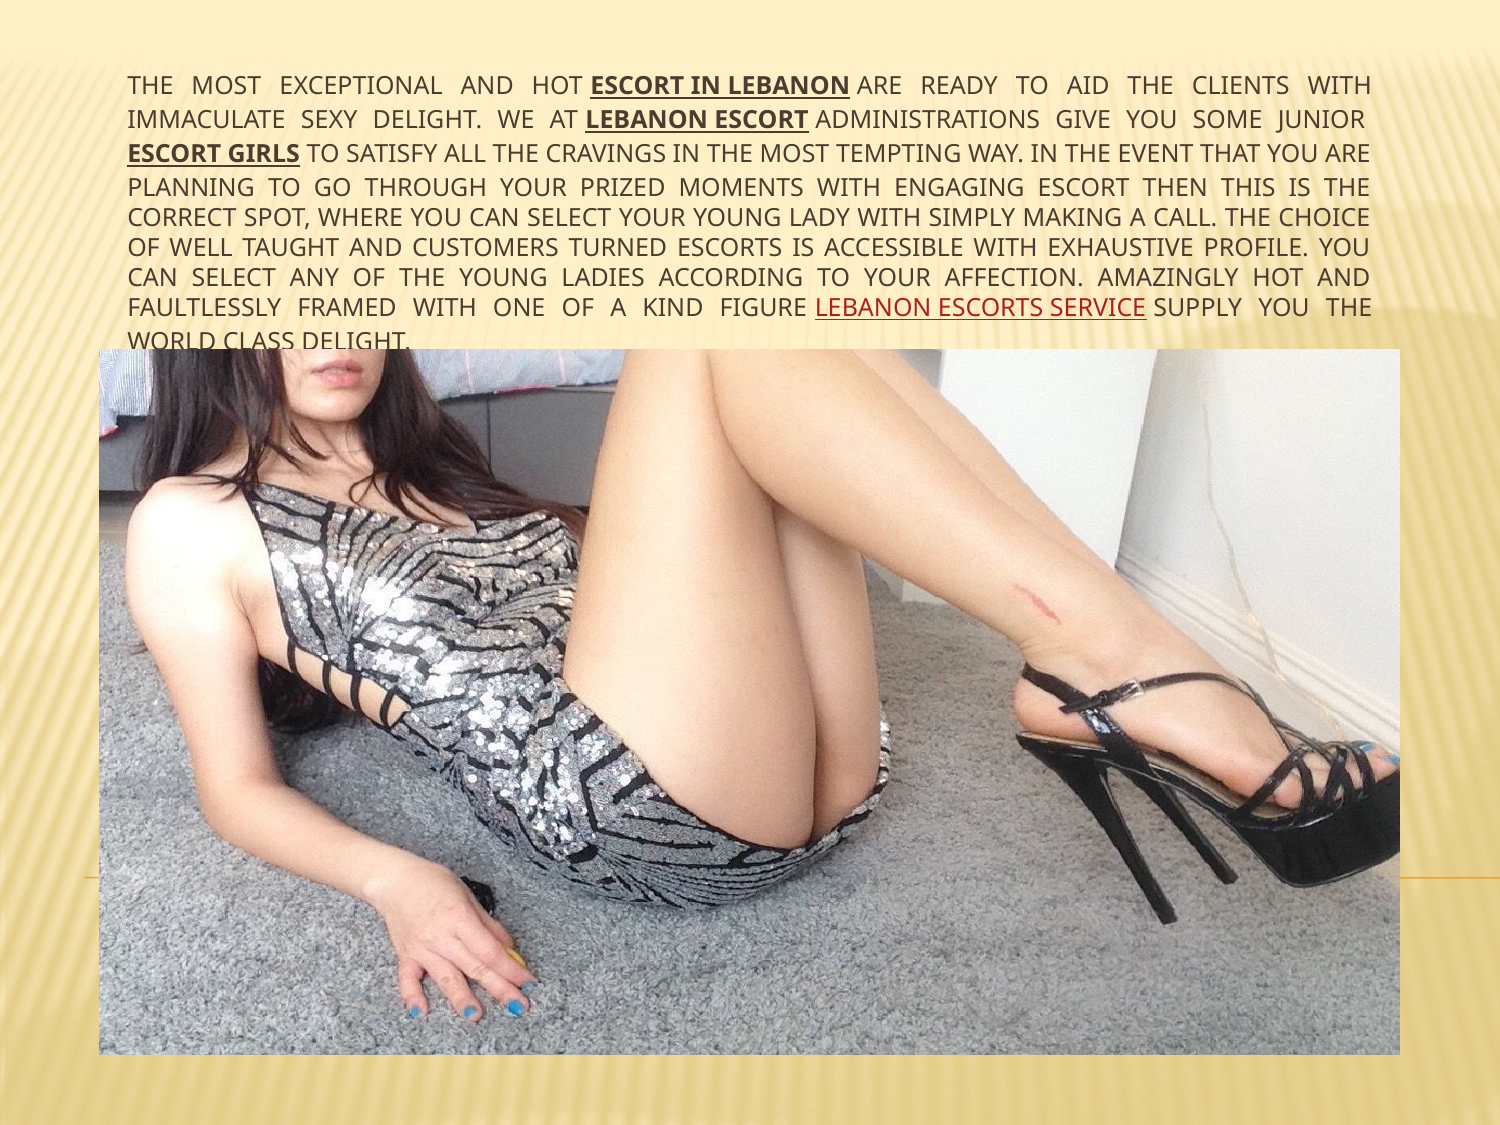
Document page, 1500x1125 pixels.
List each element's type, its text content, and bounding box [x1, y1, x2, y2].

picture [99, 349, 1401, 1056]
title The most exceptional and hot Escort in Lebanon are ready to aid the clients with immaculate sexy delight. We at Lebanon escort administrations give you some junior escort girls to satisfy all the cravings in the most tempting way. In the event that you are planning to go through your prized moments with engaging escort then this is the correct spot, where you can select your young lady with simply making a call. The choice of well taught and customers turned escorts is accessible with exhaustive profile. You can select any of the young ladies according to your affection. Amazingly hot and faultlessly framed with one of a kind figure Lebanon Escorts Service supply you the world class delight. [112, 62, 1388, 304]
